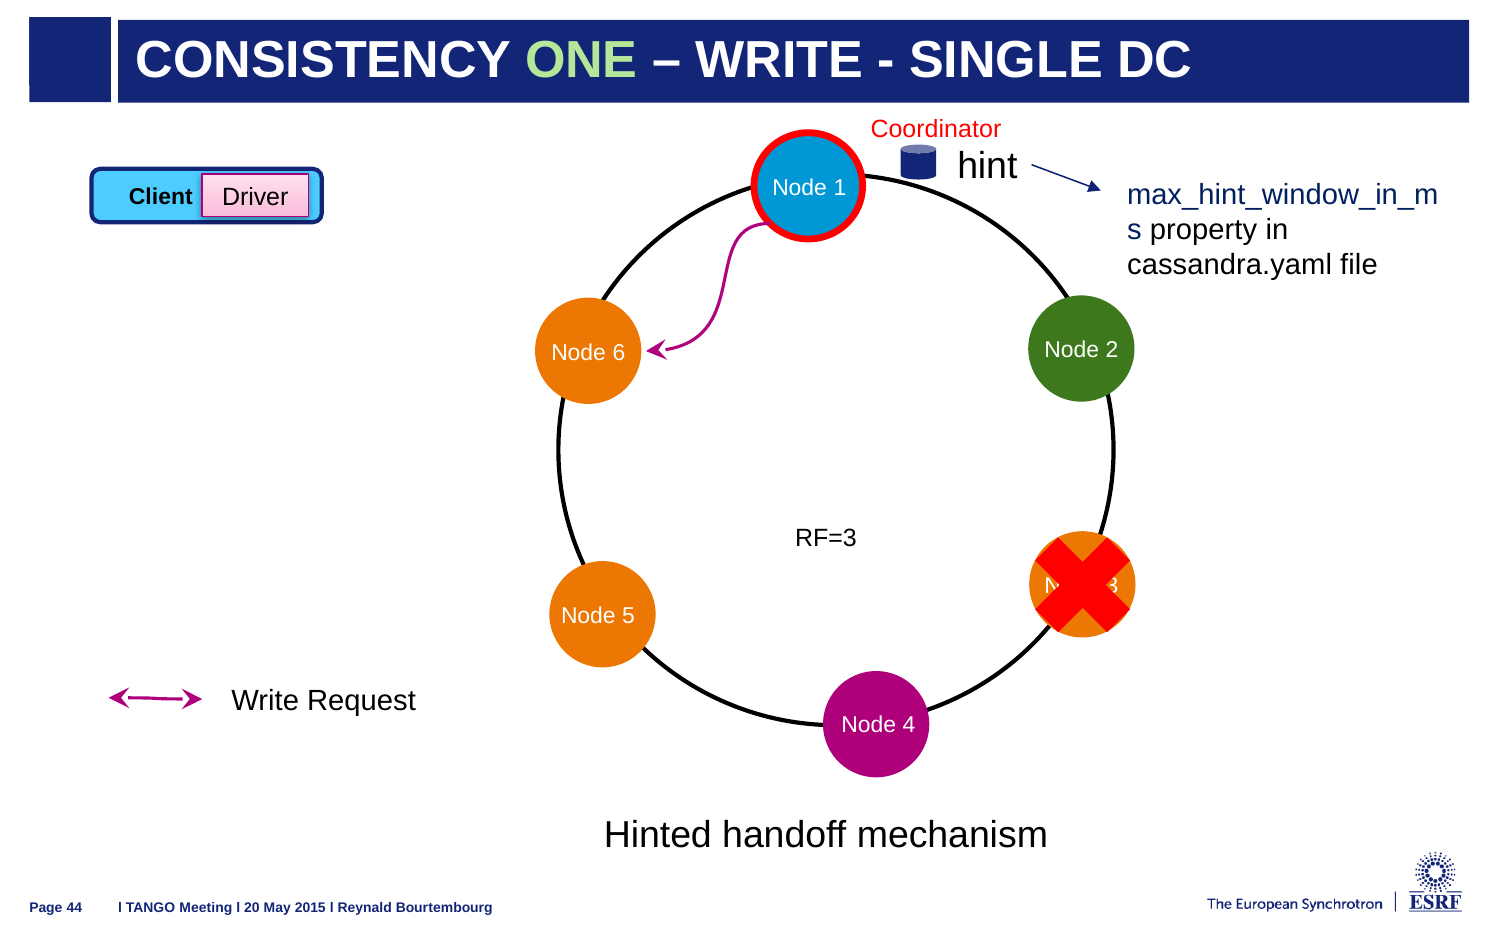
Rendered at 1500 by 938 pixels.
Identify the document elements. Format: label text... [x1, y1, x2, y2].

text_box hint [907, 133, 1068, 194]
text_box [556, 174, 1116, 727]
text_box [820, 670, 937, 778]
text_box [898, 143, 907, 181]
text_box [643, 225, 773, 350]
text_box RF=3 [771, 513, 881, 559]
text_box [530, 297, 647, 405]
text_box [539, 560, 656, 668]
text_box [1023, 295, 1140, 402]
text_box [1031, 164, 1101, 191]
text_box Write Request [216, 673, 550, 724]
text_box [91, 168, 322, 223]
text_box Hinted handoff mechanism [517, 802, 1135, 862]
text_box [1023, 530, 1140, 638]
text_box Coordinator [854, 105, 1018, 151]
slide_number Page 44 [29, 886, 98, 916]
footer l TANGO Meeting l 20 May 2015 l Reynald Bourtembourg [118, 886, 1122, 916]
picture [1175, 831, 1500, 938]
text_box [751, 133, 868, 241]
text_box max_hint_window_in_ms property in cassandra.yaml file [1112, 167, 1468, 288]
title Consistency ONE – WRITE - Single DC [118, 19, 1470, 103]
